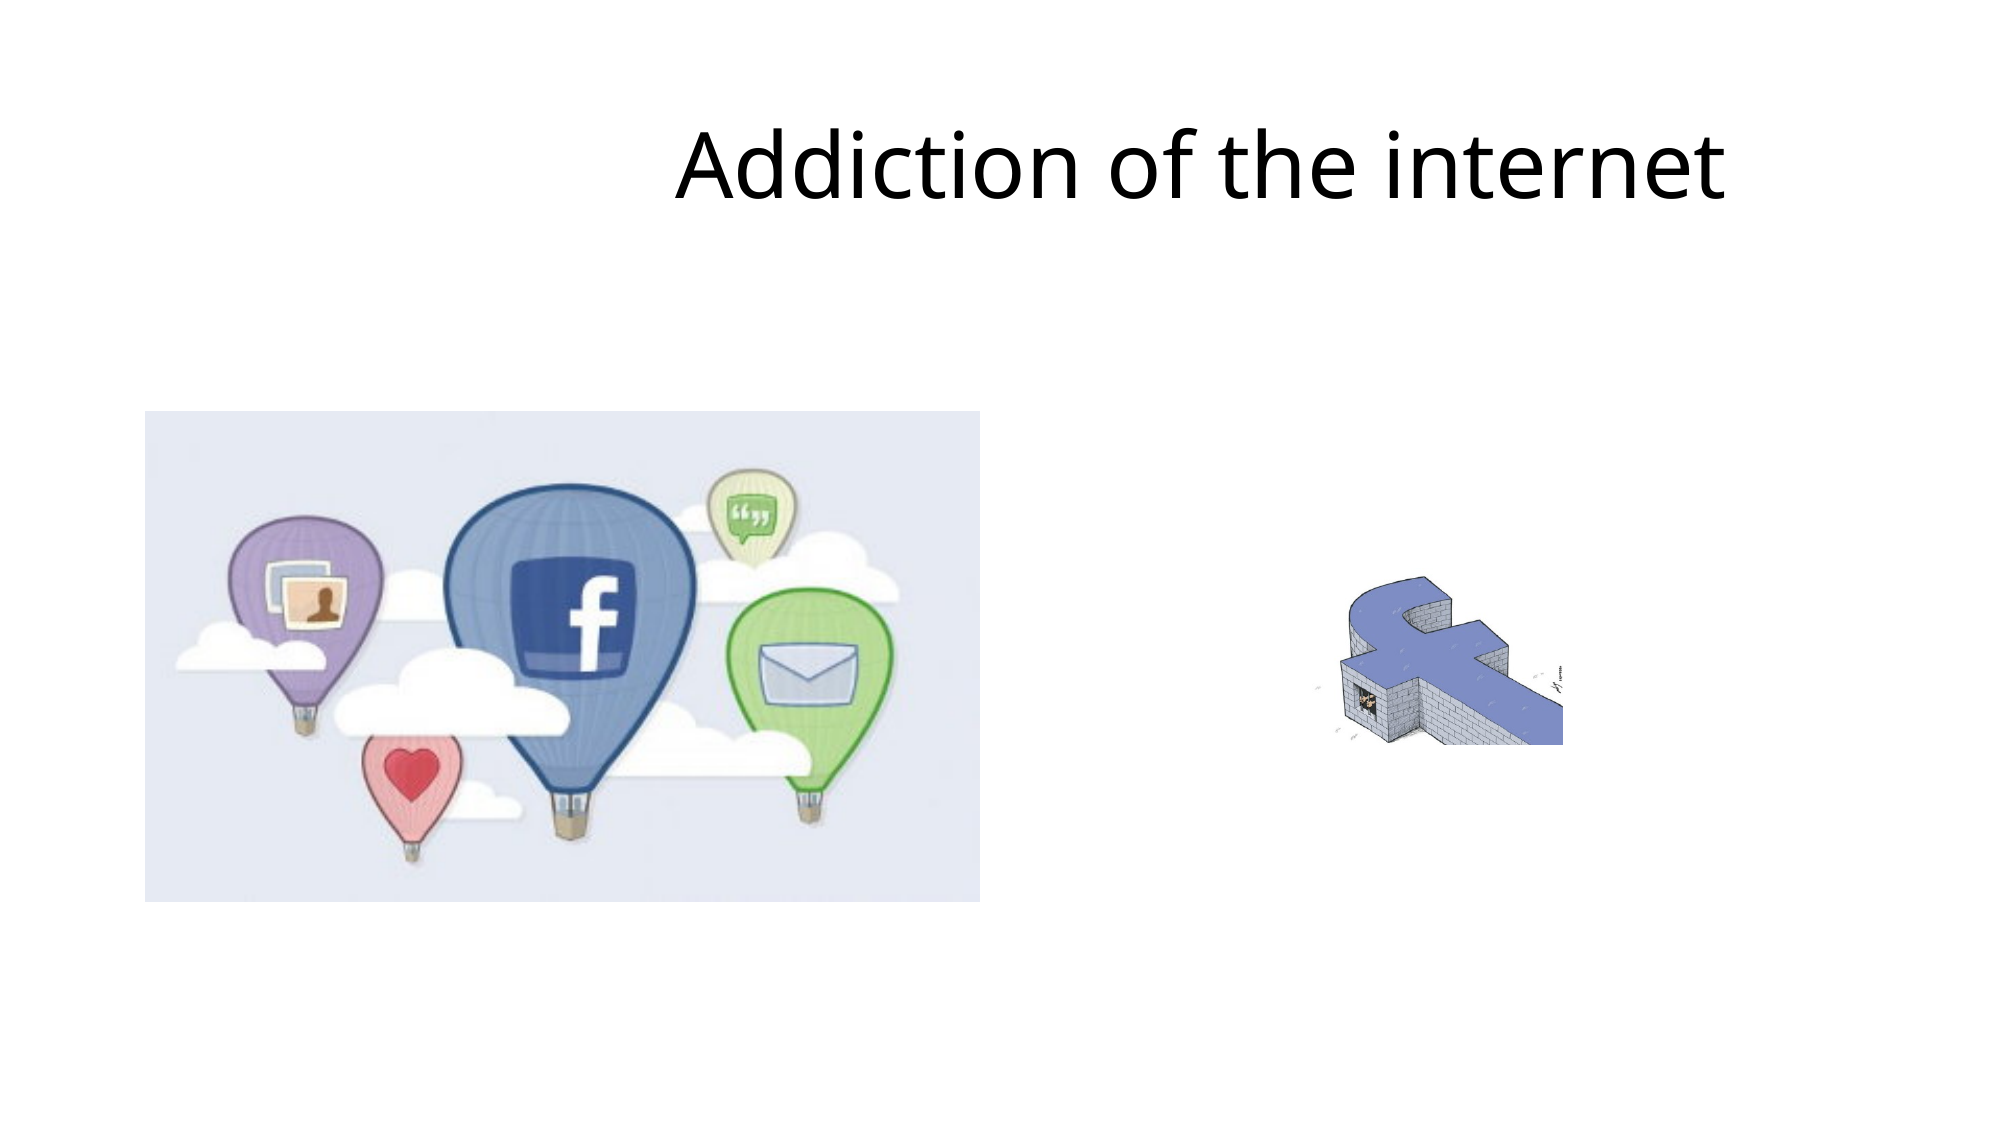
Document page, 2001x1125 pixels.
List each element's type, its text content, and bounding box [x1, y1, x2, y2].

title Addiction of the internet [137, 59, 1863, 278]
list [1312, 568, 1563, 745]
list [145, 411, 980, 902]
